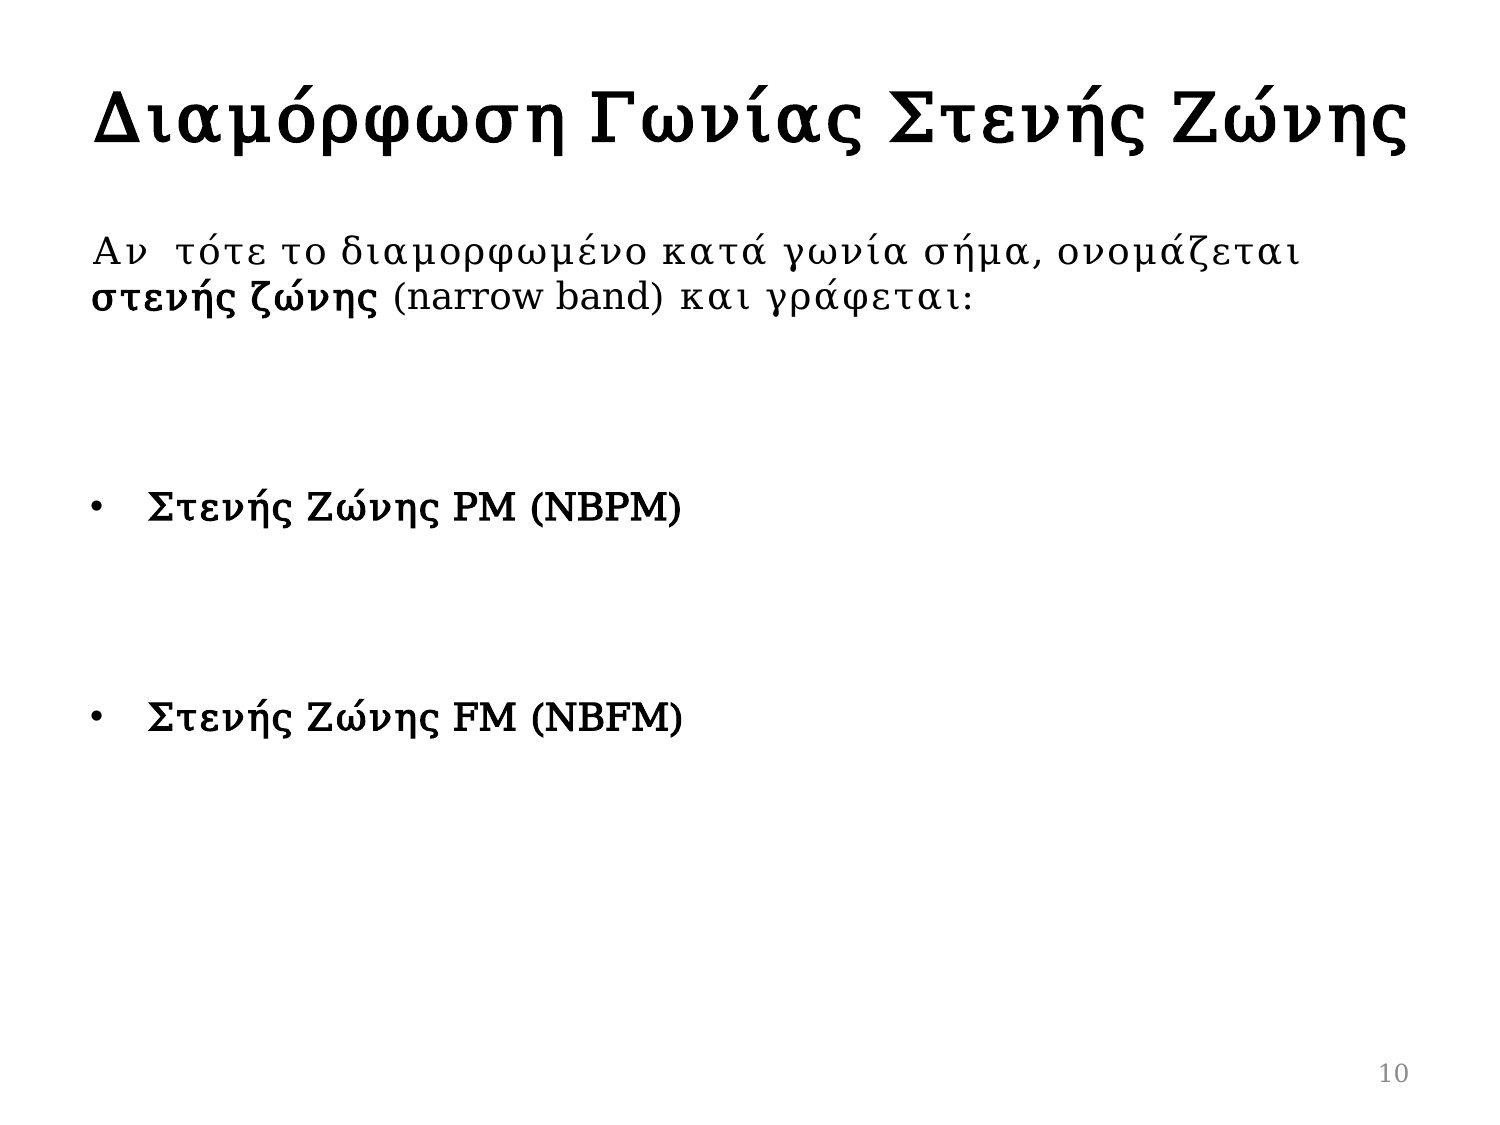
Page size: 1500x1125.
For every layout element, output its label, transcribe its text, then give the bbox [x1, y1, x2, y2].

title Διαμόρφωση Γωνίας Στενής Ζώνης [75, 20, 1425, 209]
slide_number 10 [1222, 1042, 1425, 1103]
